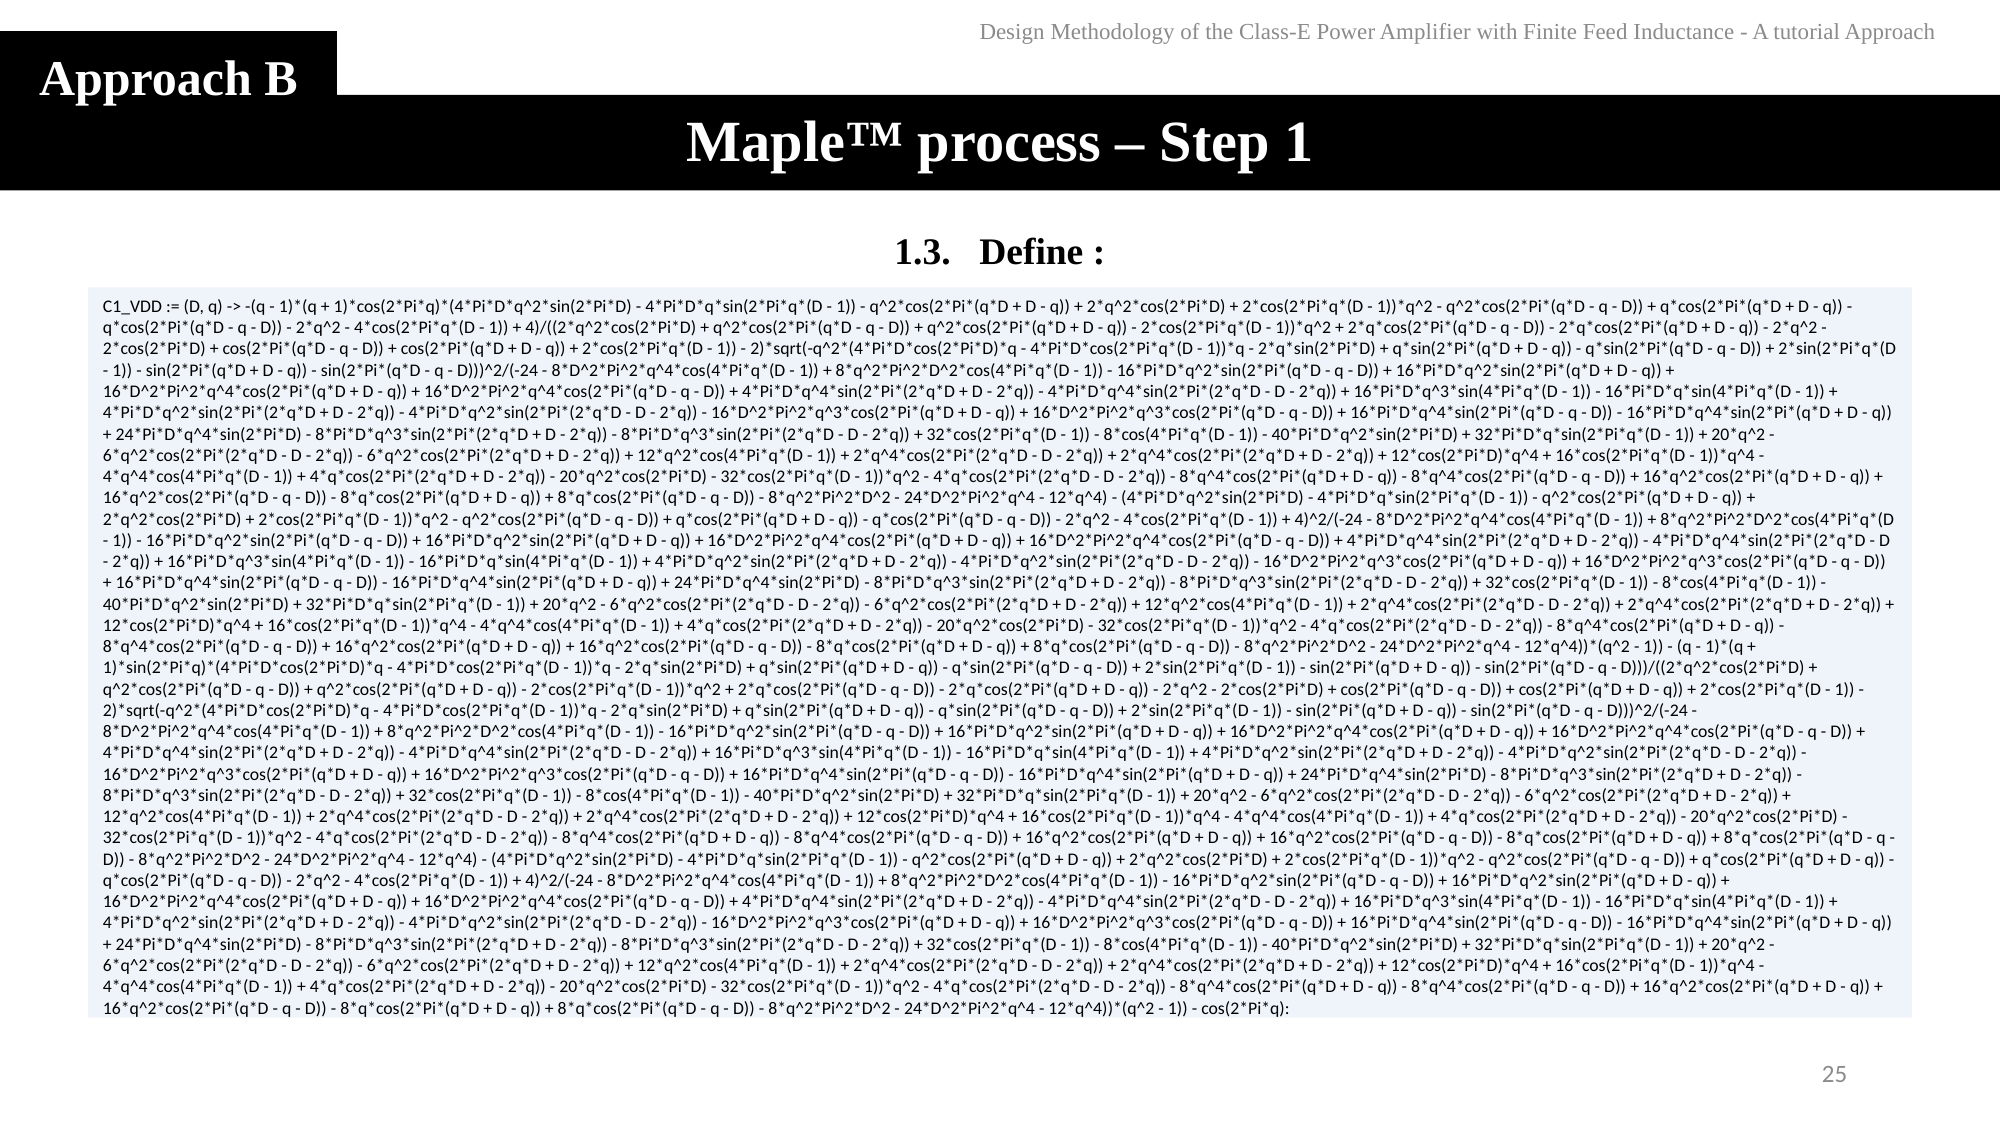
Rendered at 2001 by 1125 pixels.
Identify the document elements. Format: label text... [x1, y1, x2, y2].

slide_number 25 [1412, 1042, 1863, 1103]
text_box Approach B [0, 31, 337, 127]
footer Design Methodology of the Class-E Power Amplifier with Finite Feed Inductance - A tutorial Approach [916, 0, 2000, 61]
title Maple™ process – Step 1 [0, 94, 2000, 191]
text_box C1_VDD := (D, q) -> -(q - 1)*(q + 1)*cos(2*Pi*q)*(4*Pi*D*q^2*sin(2*Pi*D) - 4*Pi*D*q*sin(2*Pi*q*(D - 1)) - q^2*cos(2*Pi*(q*D + D - q)) + 2*q^2*cos(2*Pi*D) + 2*cos(2*Pi*q*(D - 1))*q^2 - q^2*cos(2*Pi*(q*D - q - D)) + q*cos(2*Pi*(q*D + D - q)) - q*cos(2*Pi*(q*D - q - D)) - 2*q^2 - 4*cos(2*Pi*q*(D - 1)) + 4)/((2*q^2*cos(2*Pi*D) + q^2*cos(2*Pi*(q*D - q - D)) + q^2*cos(2*Pi*(q*D + D - q)) - 2*cos(2*Pi*q*(D - 1))*q^2 + 2*q*cos(2*Pi*(q*D - q - D)) - 2*q*cos(2*Pi*(q*D + D - q)) - 2*q^2 - 2*cos(2*Pi*D) + cos(2*Pi*(q*D - q - D)) + cos(2*Pi*(q*D + D - q)) + 2*cos(2*Pi*q*(D - 1)) - 2)*sqrt(-q^2*(4*Pi*D*cos(2*Pi*D)*q - 4*Pi*D*cos(2*Pi*q*(D - 1))*q - 2*q*sin(2*Pi*D) + q*sin(2*Pi*(q*D + D - q)) - q*sin(2*Pi*(q*D - q - D)) + 2*sin(2*Pi*q*(D - 1)) - sin(2*Pi*(q*D + D - q)) - sin(2*Pi*(q*D - q - D)))^2/(-24 - 8*D^2*Pi^2*q^4*cos(4*Pi*q*(D - 1)) + 8*q^2*Pi^2*D^2*cos(4*Pi*q*(D - 1)) - 16*Pi*D*q^2*sin(2*Pi*(q*D - q - D)) + 16*Pi*D*q^2*sin(2*Pi*(q*D + D - q)) + 16*D^2*Pi^2*q^4*cos(2*Pi*(q*D + D - q)) + 16*D^2*Pi^2*q^4*cos(2*Pi*(q*D - q - D)) + 4*Pi*D*q^4*sin(2*Pi*(2*q*D + D - 2*q)) - 4*Pi*D*q^4*sin(2*Pi*(2*q*D - D - 2*q)) + 16*Pi*D*q^3*sin(4*Pi*q*(D - 1)) - 16*Pi*D*q*sin(4*Pi*q*(D - 1)) + 4*Pi*D*q^2*sin(2*Pi*(2*q*D + D - 2*q)) - 4*Pi*D*q^2*sin(2*Pi*(2*q*D - D - 2*q)) - 16*D^2*Pi^2*q^3*cos(2*Pi*(q*D + D - q)) + 16*D^2*Pi^2*q^3*cos(2*Pi*(q*D - q - D)) + 16*Pi*D*q^4*sin(2*Pi*(q*D - q - D)) - 16*Pi*D*q^4*sin(2*Pi*(q*D + D - q)) + 24*Pi*D*q^4*sin(2*Pi*D) - 8*Pi*D*q^3*sin(2*Pi*(2*q*D + D - 2*q)) - 8*Pi*D*q^3*sin(2*Pi*(2*q*D - D - 2*q)) + 32*cos(2*Pi*q*(D - 1)) - 8*cos(4*Pi*q*(D - 1)) - 40*Pi*D*q^2*sin(2*Pi*D) + 32*Pi*D*q*sin(2*Pi*q*(D - 1)) + 20*q^2 - 6*q^2*cos(2*Pi*(2*q*D - D - 2*q)) - 6*q^2*cos(2*Pi*(2*q*D + D - 2*q)) + 12*q^2*cos(4*Pi*q*(D - 1)) + 2*q^4*cos(2*Pi*(2*q*D - D - 2*q)) + 2*q^4*cos(2*Pi*(2*q*D + D - 2*q)) + 12*cos(2*Pi*D)*q^4 + 16*cos(2*Pi*q*(D - 1))*q^4 - 4*q^4*cos(4*Pi*q*(D - 1)) + 4*q*cos(2*Pi*(2*q*D + D - 2*q)) - 20*q^2*cos(2*Pi*D) - 32*cos(2*Pi*q*(D - 1))*q^2 - 4*q*cos(2*Pi*(2*q*D - D - 2*q)) - 8*q^4*cos(2*Pi*(q*D + D - q)) - 8*q^4*cos(2*Pi*(q*D - q - D)) + 16*q^2*cos(2*Pi*(q*D + D - q)) + 16*q^2*cos(2*Pi*(q*D - q - D)) - 8*q*cos(2*Pi*(q*D + D - q)) + 8*q*cos(2*Pi*(q*D - q - D)) - 8*q^2*Pi^2*D^2 - 24*D^2*Pi^2*q^4 - 12*q^4) - (4*Pi*D*q^2*sin(2*Pi*D) - 4*Pi*D*q*sin(2*Pi*q*(D - 1)) - q^2*cos(2*Pi*(q*D + D - q)) + 2*q^2*cos(2*Pi*D) + 2*cos(2*Pi*q*(D - 1))*q^2 - q^2*cos(2*Pi*(q*D - q - D)) + q*cos(2*Pi*(q*D + D - q)) - q*cos(2*Pi*(q*D - q - D)) - 2*q^2 - 4*cos(2*Pi*q*(D - 1)) + 4)^2/(-24 - 8*D^2*Pi^2*q^4*cos(4*Pi*q*(D - 1)) + 8*q^2*Pi^2*D^2*cos(4*Pi*q*(D - 1)) - 16*Pi*D*q^2*sin(2*Pi*(q*D - q - D)) + 16*Pi*D*q^2*sin(2*Pi*(q*D + D - q)) + 16*D^2*Pi^2*q^4*cos(2*Pi*(q*D + D - q)) + 16*D^2*Pi^2*q^4*cos(2*Pi*(q*D - q - D)) + 4*Pi*D*q^4*sin(2*Pi*(2*q*D + D - 2*q)) - 4*Pi*D*q^4*sin(2*Pi*(2*q*D - D - 2*q)) + 16*Pi*D*q^3*sin(4*Pi*q*(D - 1)) - 16*Pi*D*q*sin(4*Pi*q*(D - 1)) + 4*Pi*D*q^2*sin(2*Pi*(2*q*D + D - 2*q)) - 4*Pi*D*q^2*sin(2*Pi*(2*q*D - D - 2*q)) - 16*D^2*Pi^2*q^3*cos(2*Pi*(q*D + D - q)) + 16*D^2*Pi^2*q^3*cos(2*Pi*(q*D - q - D)) + 16*Pi*D*q^4*sin(2*Pi*(q*D - q - D)) - 16*Pi*D*q^4*sin(2*Pi*(q*D + D - q)) + 24*Pi*D*q^4*sin(2*Pi*D) - 8*Pi*D*q^3*sin(2*Pi*(2*q*D + D - 2*q)) - 8*Pi*D*q^3*sin(2*Pi*(2*q*D - D - 2*q)) + 32*cos(2*Pi*q*(D - 1)) - 8*cos(4*Pi*q*(D - 1)) - 40*Pi*D*q^2*sin(2*Pi*D) + 32*Pi*D*q*sin(2*Pi*q*(D - 1)) + 20*q^2 - 6*q^2*cos(2*Pi*(2*q*D - D - 2*q)) - 6*q^2*cos(2*Pi*(2*q*D + D - 2*q)) + 12*q^2*cos(4*Pi*q*(D - 1)) + 2*q^4*cos(2*Pi*(2*q*D - D - 2*q)) + 2*q^4*cos(2*Pi*(2*q*D + D - 2*q)) + 12*cos(2*Pi*D)*q^4 + 16*cos(2*Pi*q*(D - 1))*q^4 - 4*q^4*cos(4*Pi*q*(D - 1)) + 4*q*cos(2*Pi*(2*q*D + D - 2*q)) - 20*q^2*cos(2*Pi*D) - 32*cos(2*Pi*q*(D - 1))*q^2 - 4*q*cos(2*Pi*(2*q*D - D - 2*q)) - 8*q^4*cos(2*Pi*(q*D + D - q)) - 8*q^4*cos(2*Pi*(q*D - q - D)) + 16*q^2*cos(2*Pi*(q*D + D - q)) + 16*q^2*cos(2*Pi*(q*D - q - D)) - 8*q*cos(2*Pi*(q*D + D - q)) + 8*q*cos(2*Pi*(q*D - q - D)) - 8*q^2*Pi^2*D^2 - 24*D^2*Pi^2*q^4 - 12*q^4))*(q^2 - 1)) - (q - 1)*(q + 1)*sin(2*Pi*q)*(4*Pi*D*cos(2*Pi*D)*q - 4*Pi*D*cos(2*Pi*q*(D - 1))*q - 2*q*sin(2*Pi*D) + q*sin(2*Pi*(q*D + D - q)) - q*sin(2*Pi*(q*D - q - D)) + 2*sin(2*Pi*q*(D - 1)) - sin(2*Pi*(q*D + D - q)) - sin(2*Pi*(q*D - q - D)))/((2*q^2*cos(2*Pi*D) + q^2*cos(2*Pi*(q*D - q - D)) + q^2*cos(2*Pi*(q*D + D - q)) - 2*cos(2*Pi*q*(D - 1))*q^2 + 2*q*cos(2*Pi*(q*D - q - D)) - 2*q*cos(2*Pi*(q*D + D - q)) - 2*q^2 - 2*cos(2*Pi*D) + cos(2*Pi*(q*D - q - D)) + cos(2*Pi*(q*D + D - q)) + 2*cos(2*Pi*q*(D - 1)) - 2)*sqrt(-q^2*(4*Pi*D*cos(2*Pi*D)*q - 4*Pi*D*cos(2*Pi*q*(D - 1))*q - 2*q*sin(2*Pi*D) + q*sin(2*Pi*(q*D + D - q)) - q*sin(2*Pi*(q*D - q - D)) + 2*sin(2*Pi*q*(D - 1)) - sin(2*Pi*(q*D + D - q)) - sin(2*Pi*(q*D - q - D)))^2/(-24 - 8*D^2*Pi^2*q^4*cos(4*Pi*q*(D - 1)) + 8*q^2*Pi^2*D^2*cos(4*Pi*q*(D - 1)) - 16*Pi*D*q^2*sin(2*Pi*(q*D - q - D)) + 16*Pi*D*q^2*sin(2*Pi*(q*D + D - q)) + 16*D^2*Pi^2*q^4*cos(2*Pi*(q*D + D - q)) + 16*D^2*Pi^2*q^4*cos(2*Pi*(q*D - q - D)) + 4*Pi*D*q^4*sin(2*Pi*(2*q*D + D - 2*q)) - 4*Pi*D*q^4*sin(2*Pi*(2*q*D - D - 2*q)) + 16*Pi*D*q^3*sin(4*Pi*q*(D - 1)) - 16*Pi*D*q*sin(4*Pi*q*(D - 1)) + 4*Pi*D*q^2*sin(2*Pi*(2*q*D + D - 2*q)) - 4*Pi*D*q^2*sin(2*Pi*(2*q*D - D - 2*q)) - 16*D^2*Pi^2*q^3*cos(2*Pi*(q*D + D - q)) + 16*D^2*Pi^2*q^3*cos(2*Pi*(q*D - q - D)) + 16*Pi*D*q^4*sin(2*Pi*(q*D - q - D)) - 16*Pi*D*q^4*sin(2*Pi*(q*D + D - q)) + 24*Pi*D*q^4*sin(2*Pi*D) - 8*Pi*D*q^3*sin(2*Pi*(2*q*D + D - 2*q)) - 8*Pi*D*q^3*sin(2*Pi*(2*q*D - D - 2*q)) + 32*cos(2*Pi*q*(D - 1)) - 8*cos(4*Pi*q*(D - 1)) - 40*Pi*D*q^2*sin(2*Pi*D) + 32*Pi*D*q*sin(2*Pi*q*(D - 1)) + 20*q^2 - 6*q^2*cos(2*Pi*(2*q*D - D - 2*q)) - 6*q^2*cos(2*Pi*(2*q*D + D - 2*q)) + 12*q^2*cos(4*Pi*q*(D - 1)) + 2*q^4*cos(2*Pi*(2*q*D - D - 2*q)) + 2*q^4*cos(2*Pi*(2*q*D + D - 2*q)) + 12*cos(2*Pi*D)*q^4 + 16*cos(2*Pi*q*(D - 1))*q^4 - 4*q^4*cos(4*Pi*q*(D - 1)) + 4*q*cos(2*Pi*(2*q*D + D - 2*q)) - 20*q^2*cos(2*Pi*D) - 32*cos(2*Pi*q*(D - 1))*q^2 - 4*q*cos(2*Pi*(2*q*D - D - 2*q)) - 8*q^4*cos(2*Pi*(q*D + D - q)) - 8*q^4*cos(2*Pi*(q*D - q - D)) + 16*q^2*cos(2*Pi*(q*D + D - q)) + 16*q^2*cos(2*Pi*(q*D - q - D)) - 8*q*cos(2*Pi*(q*D + D - q)) + 8*q*cos(2*Pi*(q*D - q - D)) - 8*q^2*Pi^2*D^2 - 24*D^2*Pi^2*q^4 - 12*q^4) - (4*Pi*D*q^2*sin(2*Pi*D) - 4*Pi*D*q*sin(2*Pi*q*(D - 1)) - q^2*cos(2*Pi*(q*D + D - q)) + 2*q^2*cos(2*Pi*D) + 2*cos(2*Pi*q*(D - 1))*q^2 - q^2*cos(2*Pi*(q*D - q - D)) + q*cos(2*Pi*(q*D + D - q)) - q*cos(2*Pi*(q*D - q - D)) - 2*q^2 - 4*cos(2*Pi*q*(D - 1)) + 4)^2/(-24 - 8*D^2*Pi^2*q^4*cos(4*Pi*q*(D - 1)) + 8*q^2*Pi^2*D^2*cos(4*Pi*q*(D - 1)) - 16*Pi*D*q^2*sin(2*Pi*(q*D - q - D)) + 16*Pi*D*q^2*sin(2*Pi*(q*D + D - q)) + 16*D^2*Pi^2*q^4*cos(2*Pi*(q*D + D - q)) + 16*D^2*Pi^2*q^4*cos(2*Pi*(q*D - q - D)) + 4*Pi*D*q^4*sin(2*Pi*(2*q*D + D - 2*q)) - 4*Pi*D*q^4*sin(2*Pi*(2*q*D - D - 2*q)) + 16*Pi*D*q^3*sin(4*Pi*q*(D - 1)) - 16*Pi*D*q*sin(4*Pi*q*(D - 1)) + 4*Pi*D*q^2*sin(2*Pi*(2*q*D + D - 2*q)) - 4*Pi*D*q^2*sin(2*Pi*(2*q*D - D - 2*q)) - 16*D^2*Pi^2*q^3*cos(2*Pi*(q*D + D - q)) + 16*D^2*Pi^2*q^3*cos(2*Pi*(q*D - q - D)) + 16*Pi*D*q^4*sin(2*Pi*(q*D - q - D)) - 16*Pi*D*q^4*sin(2*Pi*(q*D + D - q)) + 24*Pi*D*q^4*sin(2*Pi*D) - 8*Pi*D*q^3*sin(2*Pi*(2*q*D + D - 2*q)) - 8*Pi*D*q^3*sin(2*Pi*(2*q*D - D - 2*q)) + 32*cos(2*Pi*q*(D - 1)) - 8*cos(4*Pi*q*(D - 1)) - 40*Pi*D*q^2*sin(2*Pi*D) + 32*Pi*D*q*sin(2*Pi*q*(D - 1)) + 20*q^2 - 6*q^2*cos(2*Pi*(2*q*D - D - 2*q)) - 6*q^2*cos(2*Pi*(2*q*D + D - 2*q)) + 12*q^2*cos(4*Pi*q*(D - 1)) + 2*q^4*cos(2*Pi*(2*q*D - D - 2*q)) + 2*q^4*cos(2*Pi*(2*q*D + D - 2*q)) + 12*cos(2*Pi*D)*q^4 + 16*cos(2*Pi*q*(D - 1))*q^4 - 4*q^4*cos(4*Pi*q*(D - 1)) + 4*q*cos(2*Pi*(2*q*D + D - 2*q)) - 20*q^2*cos(2*Pi*D) - 32*cos(2*Pi*q*(D - 1))*q^2 - 4*q*cos(2*Pi*(2*q*D - D - 2*q)) - 8*q^4*cos(2*Pi*(q*D + D - q)) - 8*q^4*cos(2*Pi*(q*D - q - D)) + 16*q^2*cos(2*Pi*(q*D + D - q)) + 16*q^2*cos(2*Pi*(q*D - q - D)) - 8*q*cos(2*Pi*(q*D + D - q)) + 8*q*cos(2*Pi*(q*D - q - D)) - 8*q^2*Pi^2*D^2 - 24*D^2*Pi^2*q^4 - 12*q^4))*(q^2 - 1)) - cos(2*Pi*q): [88, 287, 1912, 1018]
